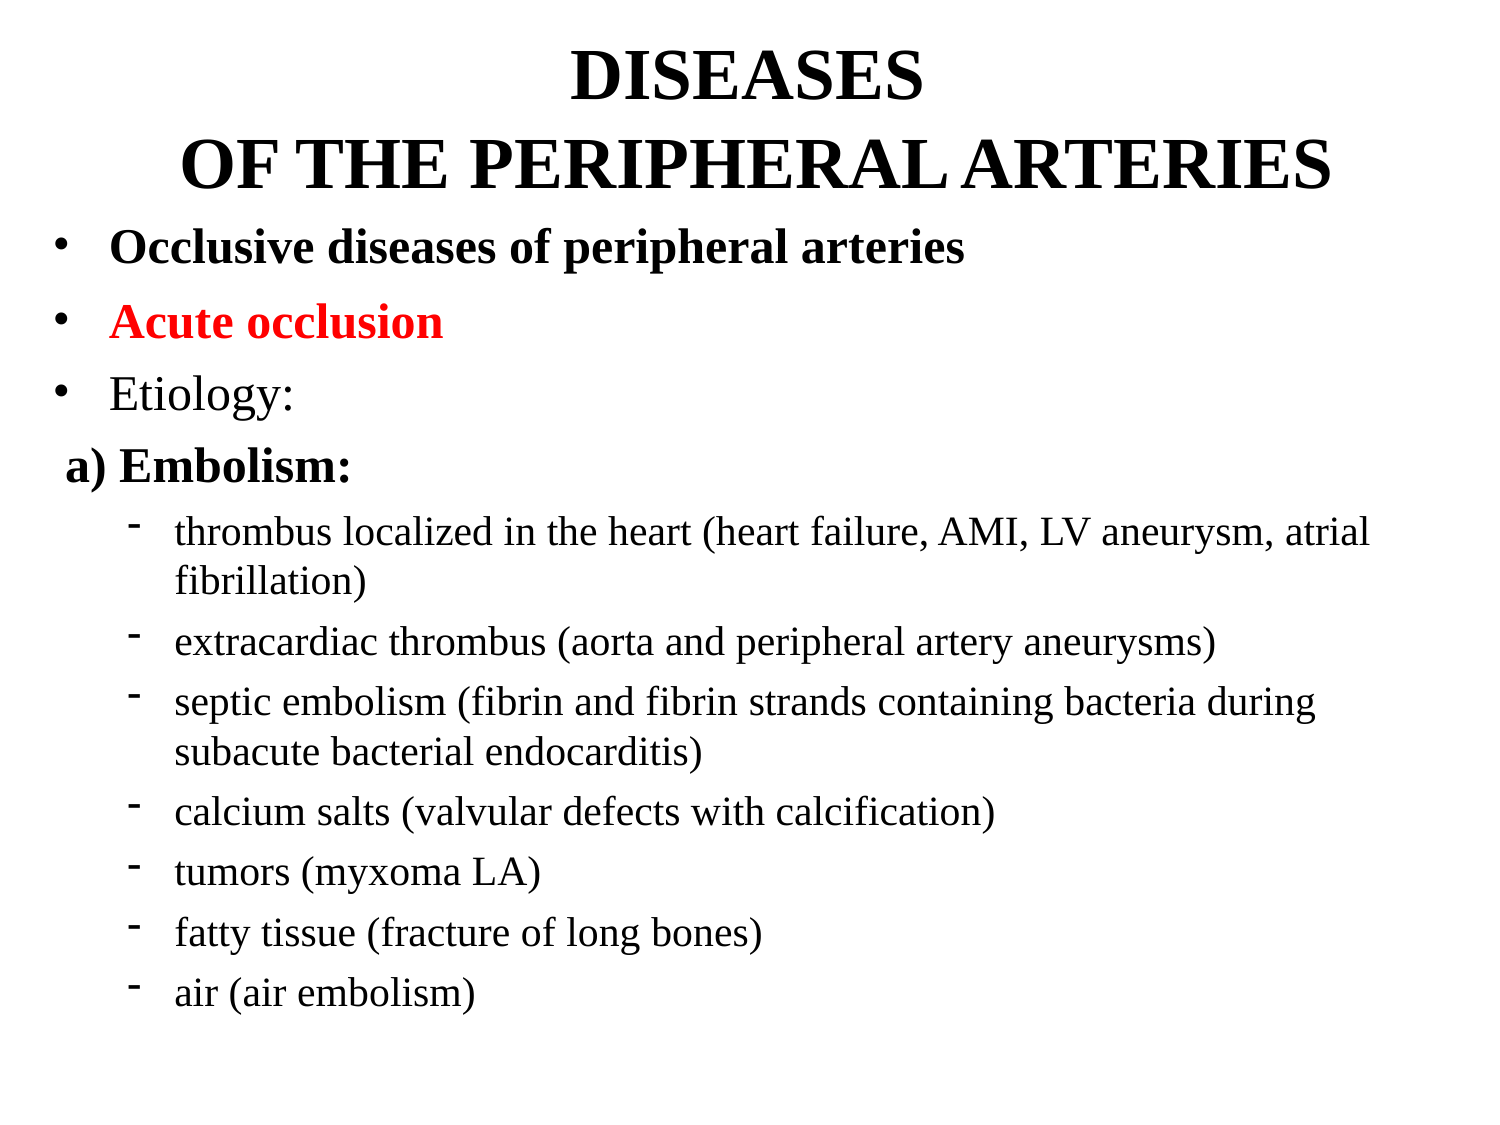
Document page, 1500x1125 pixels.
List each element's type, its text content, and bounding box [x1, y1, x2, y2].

text_box Occlusive diseases of peripheral arteries Acute occlusion Etiology: a) Embolism: thrombus localized in the heart (heart failure, AMI, LV aneurysm, atrial fibrillation) extracardiac thrombus (aorta and peripheral artery aneurysms) septic embolism (fibrin and fibrin strands containing bacteria during subacute bacterial endocarditis) calcium salts (valvular defects with calcification) tumors (myxoma LA) fatty tissue (fracture of long bones) air (air embolism) [50, 199, 1425, 1015]
title DISEASES OF THE PERIPHERAL ARTERIES [62, 22, 1451, 213]
